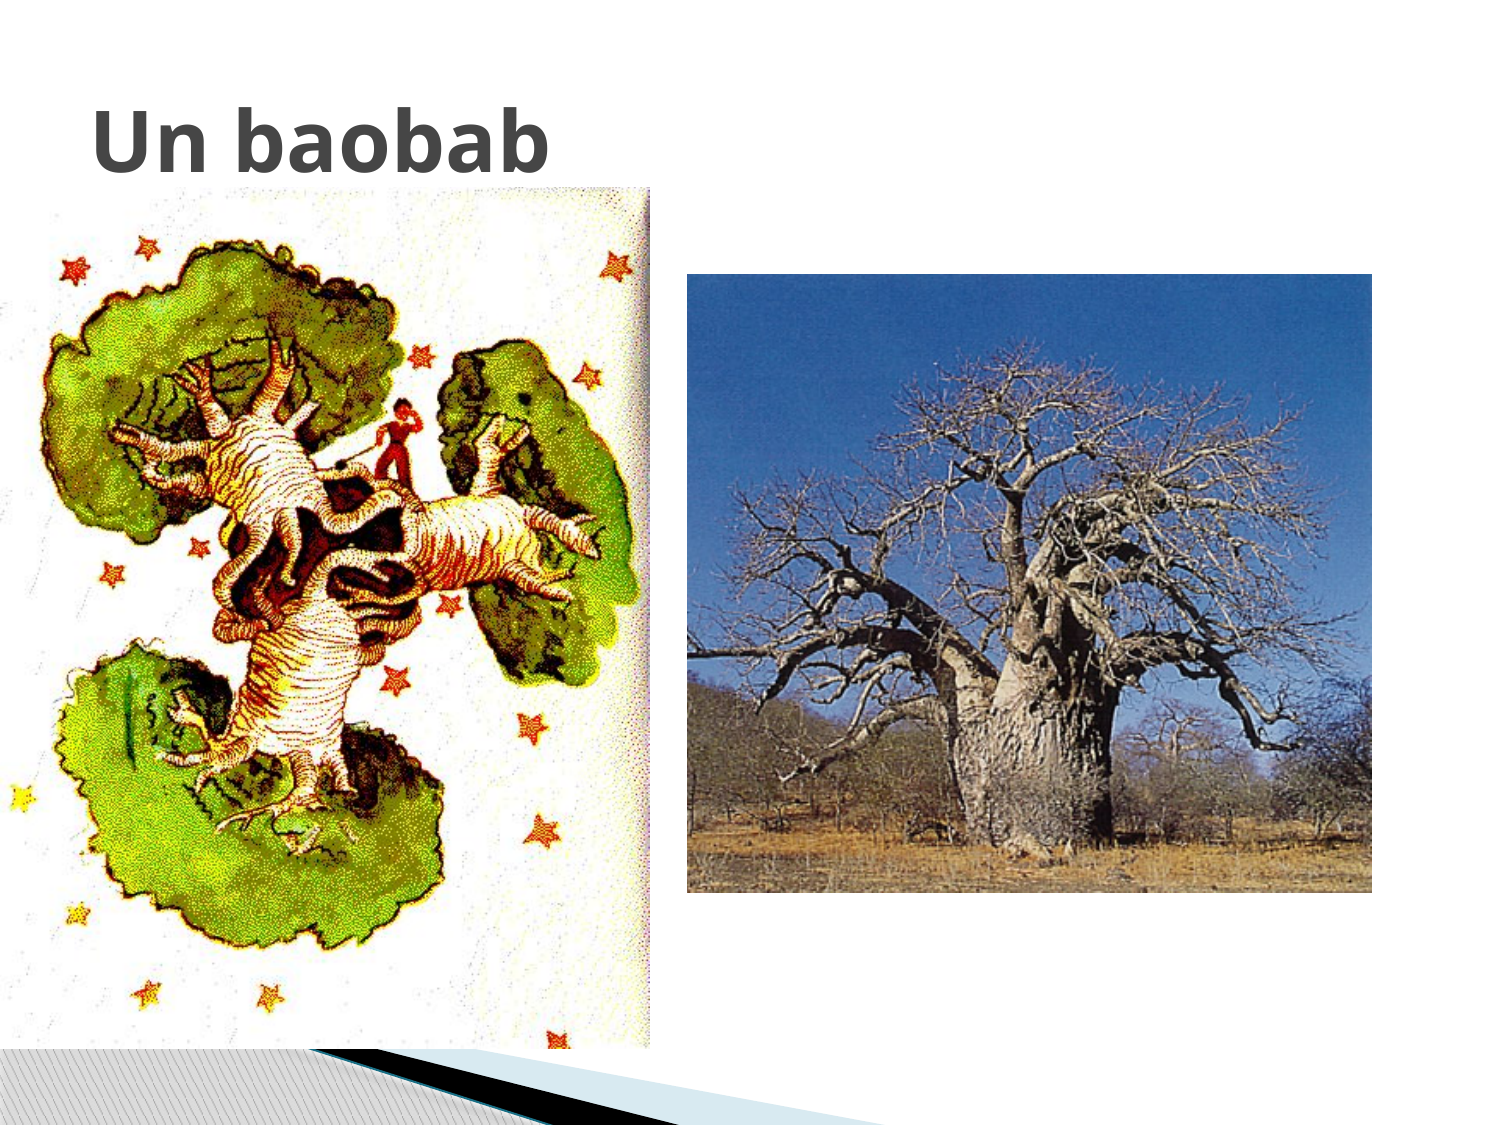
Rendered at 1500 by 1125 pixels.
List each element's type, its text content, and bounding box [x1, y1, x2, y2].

title Un baobab [75, 45, 1425, 233]
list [687, 274, 1372, 893]
picture [0, 187, 651, 1049]
